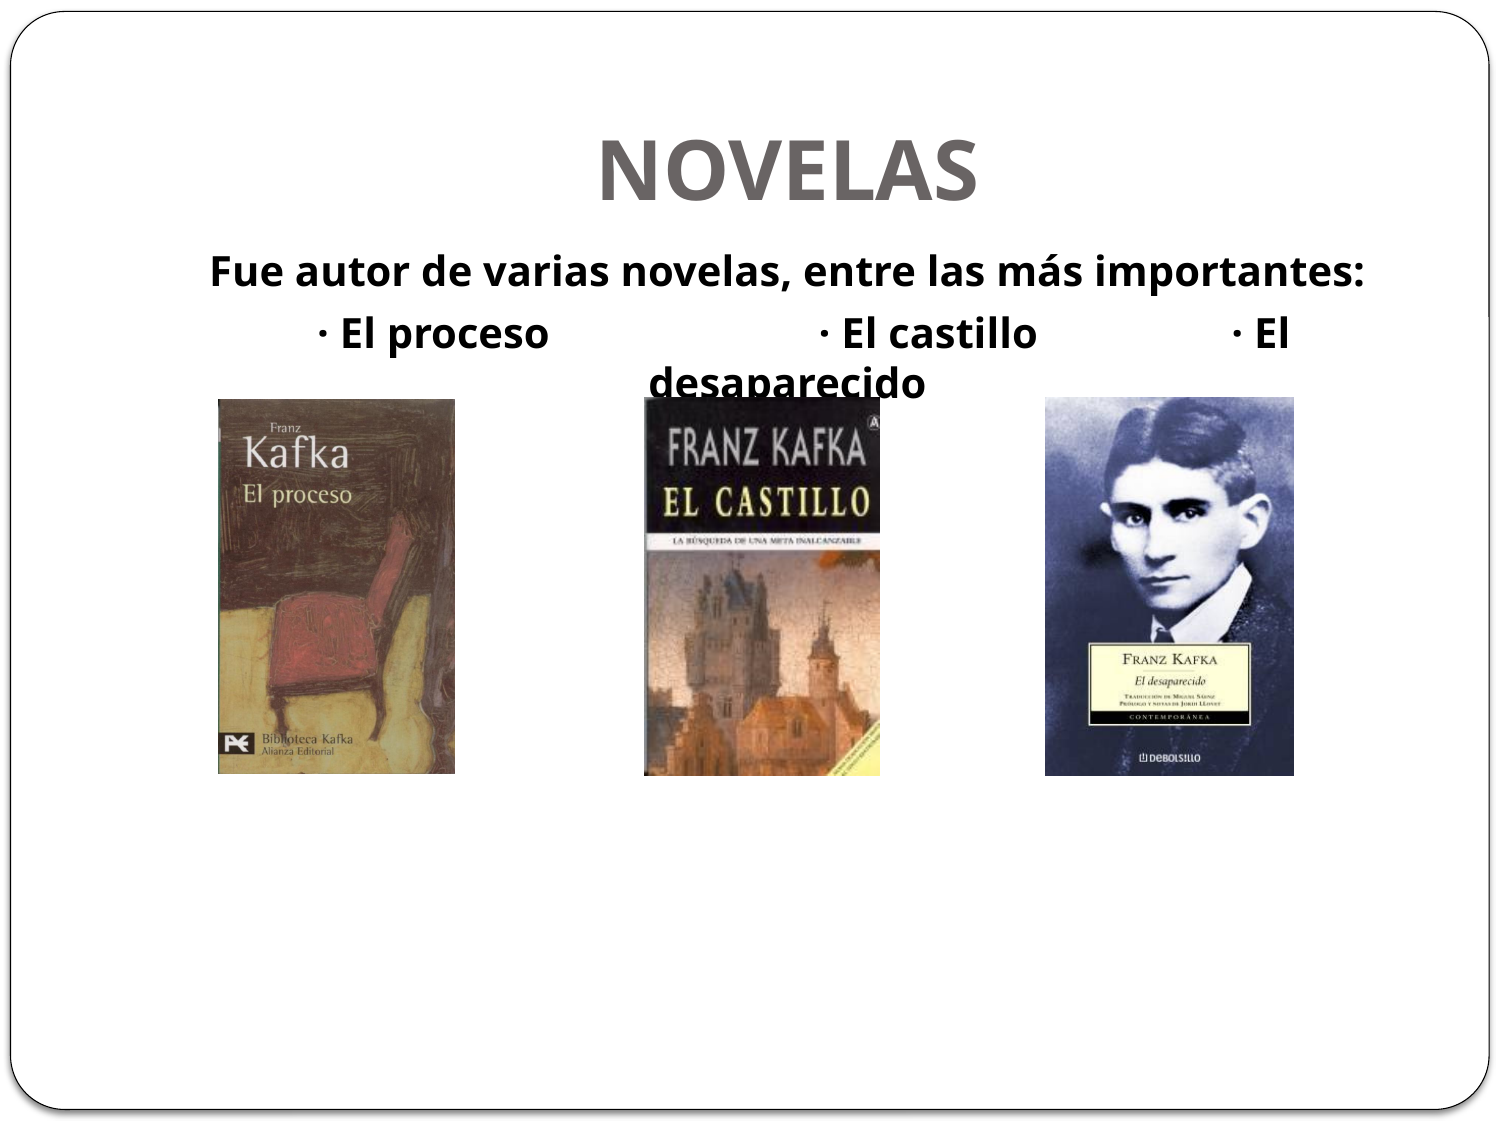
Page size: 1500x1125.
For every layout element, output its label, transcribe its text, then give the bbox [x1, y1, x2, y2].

list Fue autor de varias novelas, entre las más importantes: · El proceso · El castillo · El desaparecido [150, 237, 1425, 988]
title NOVELAS [150, 45, 1425, 233]
picture [218, 399, 455, 774]
picture [644, 396, 880, 777]
picture [1045, 396, 1295, 777]
